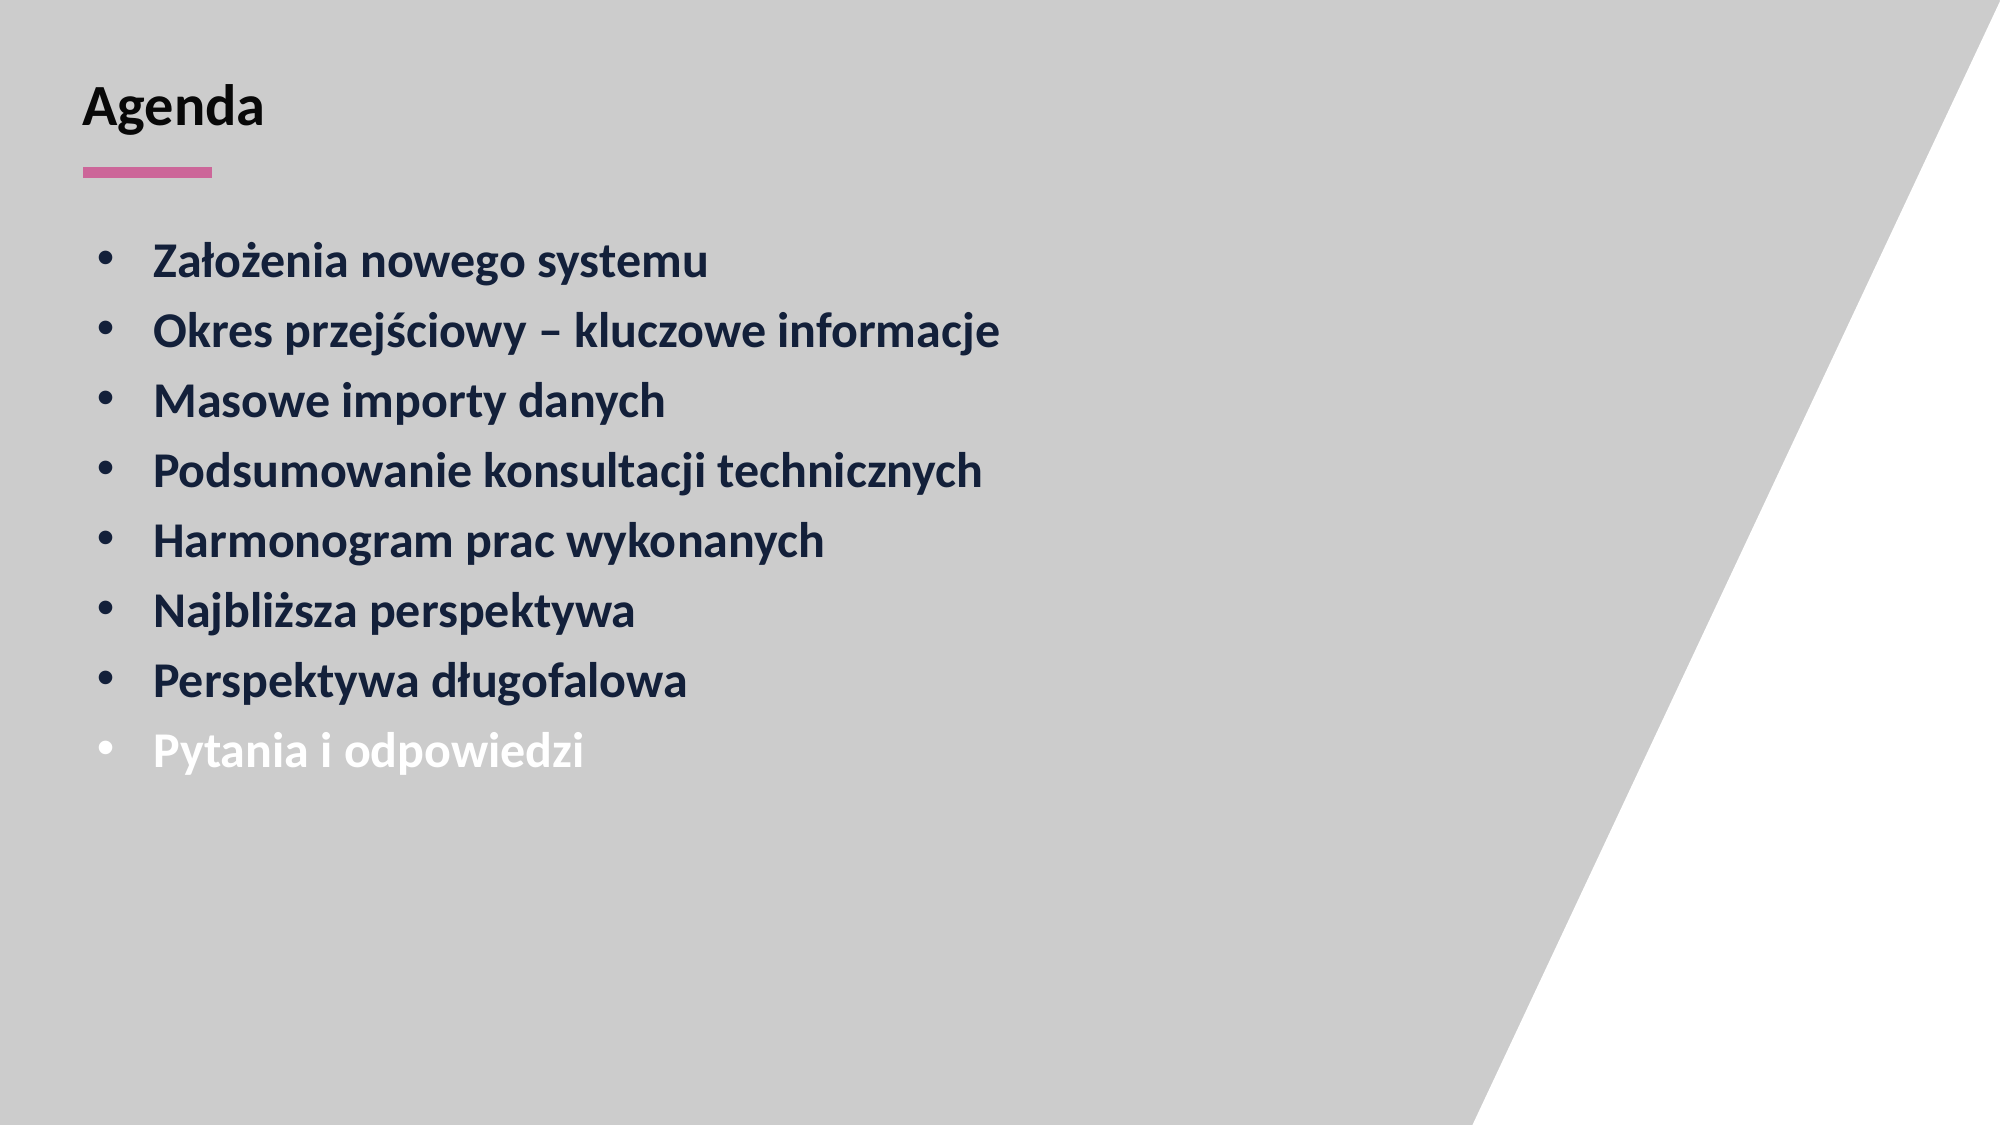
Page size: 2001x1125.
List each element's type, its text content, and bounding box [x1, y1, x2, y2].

list Założenia nowego systemu Okres przejściowy – kluczowe informacje Masowe importy danych Podsumowanie konsultacji technicznych Harmonogram prac wykonanych Najbliższa perspektywa Perspektywa długofalowa Pytania i odpowiedzi [81, 219, 1614, 963]
title Agenda [82, 33, 1898, 170]
text_box [1470, 0, 2000, 1125]
